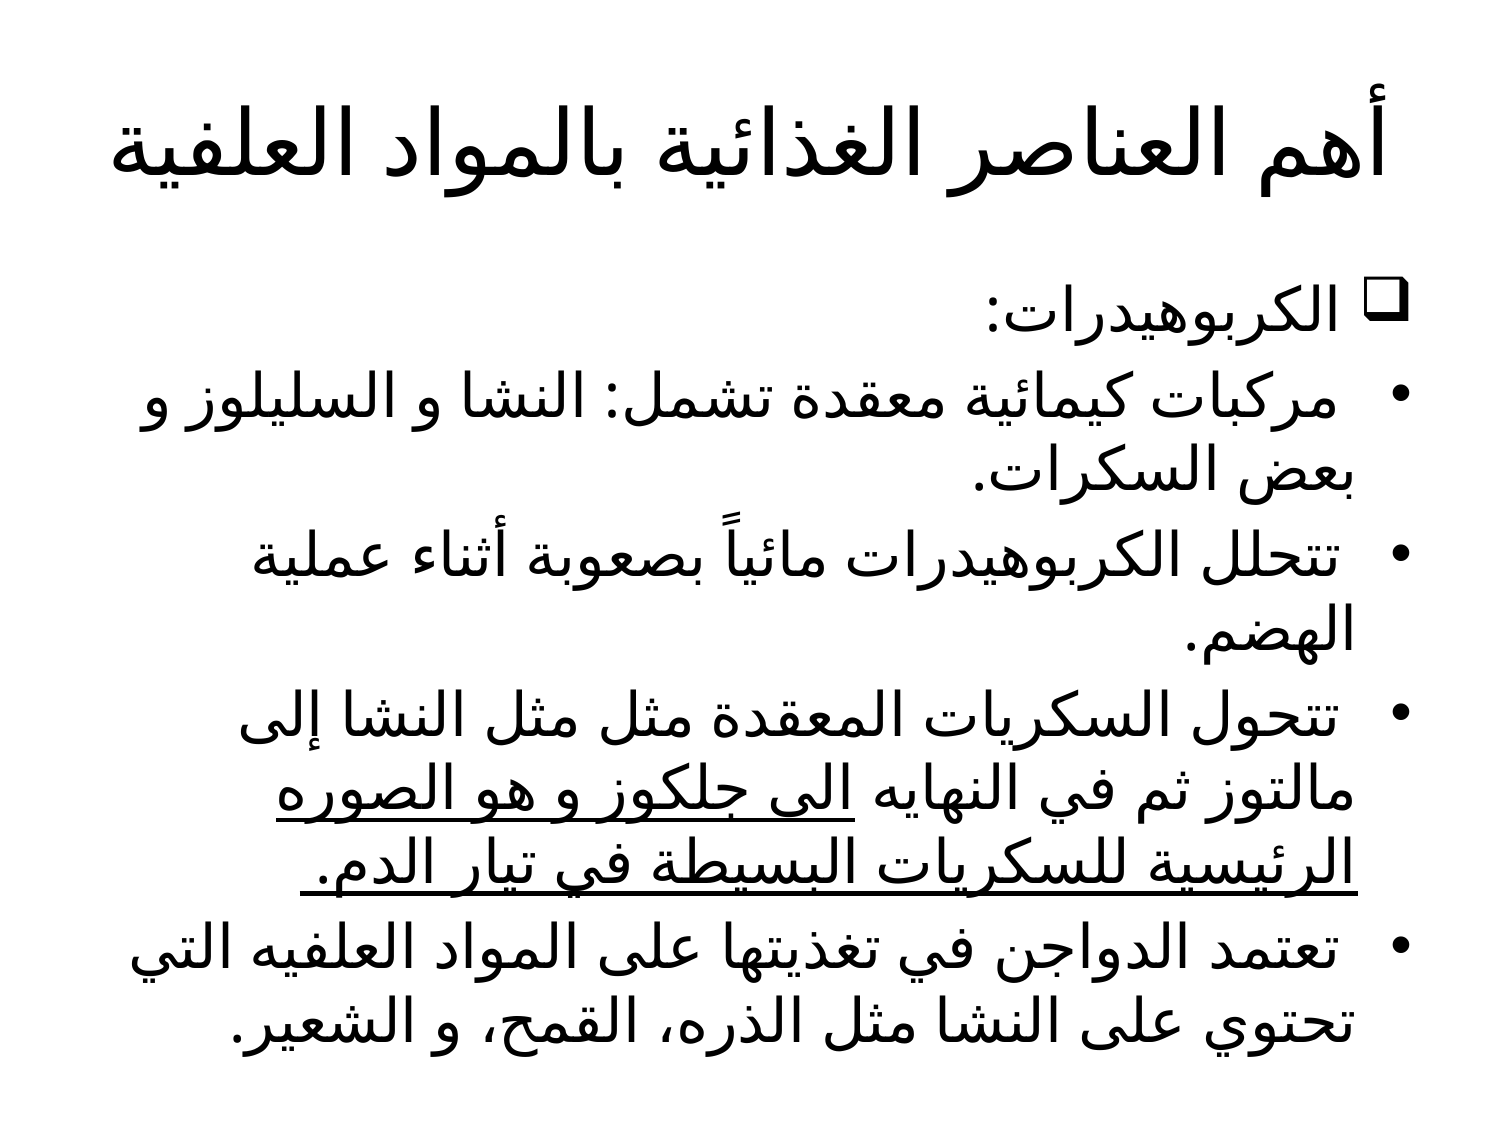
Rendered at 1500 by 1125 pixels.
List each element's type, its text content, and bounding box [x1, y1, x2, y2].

list الكربوهيدرات: مركبات كيمائية معقدة تشمل: النشا و السليلوز و بعض السكرات. تتحلل الكربوهيدرات مائياً بصعوبة أثناء عملية الهضم. تتحول السكريات المعقدة مثل مثل النشا إلى مالتوز ثم في النهايه الى جلكوز و هو الصوره الرئيسية للسكريات البسيطة في تيار الدم. تعتمد الدواجن في تغذيتها على المواد العلفيه التي تحتوي على النشا مثل الذره، القمح، و الشعير. [75, 262, 1425, 1125]
title أهم العناصر الغذائية بالمواد العلفية [75, 45, 1425, 233]
